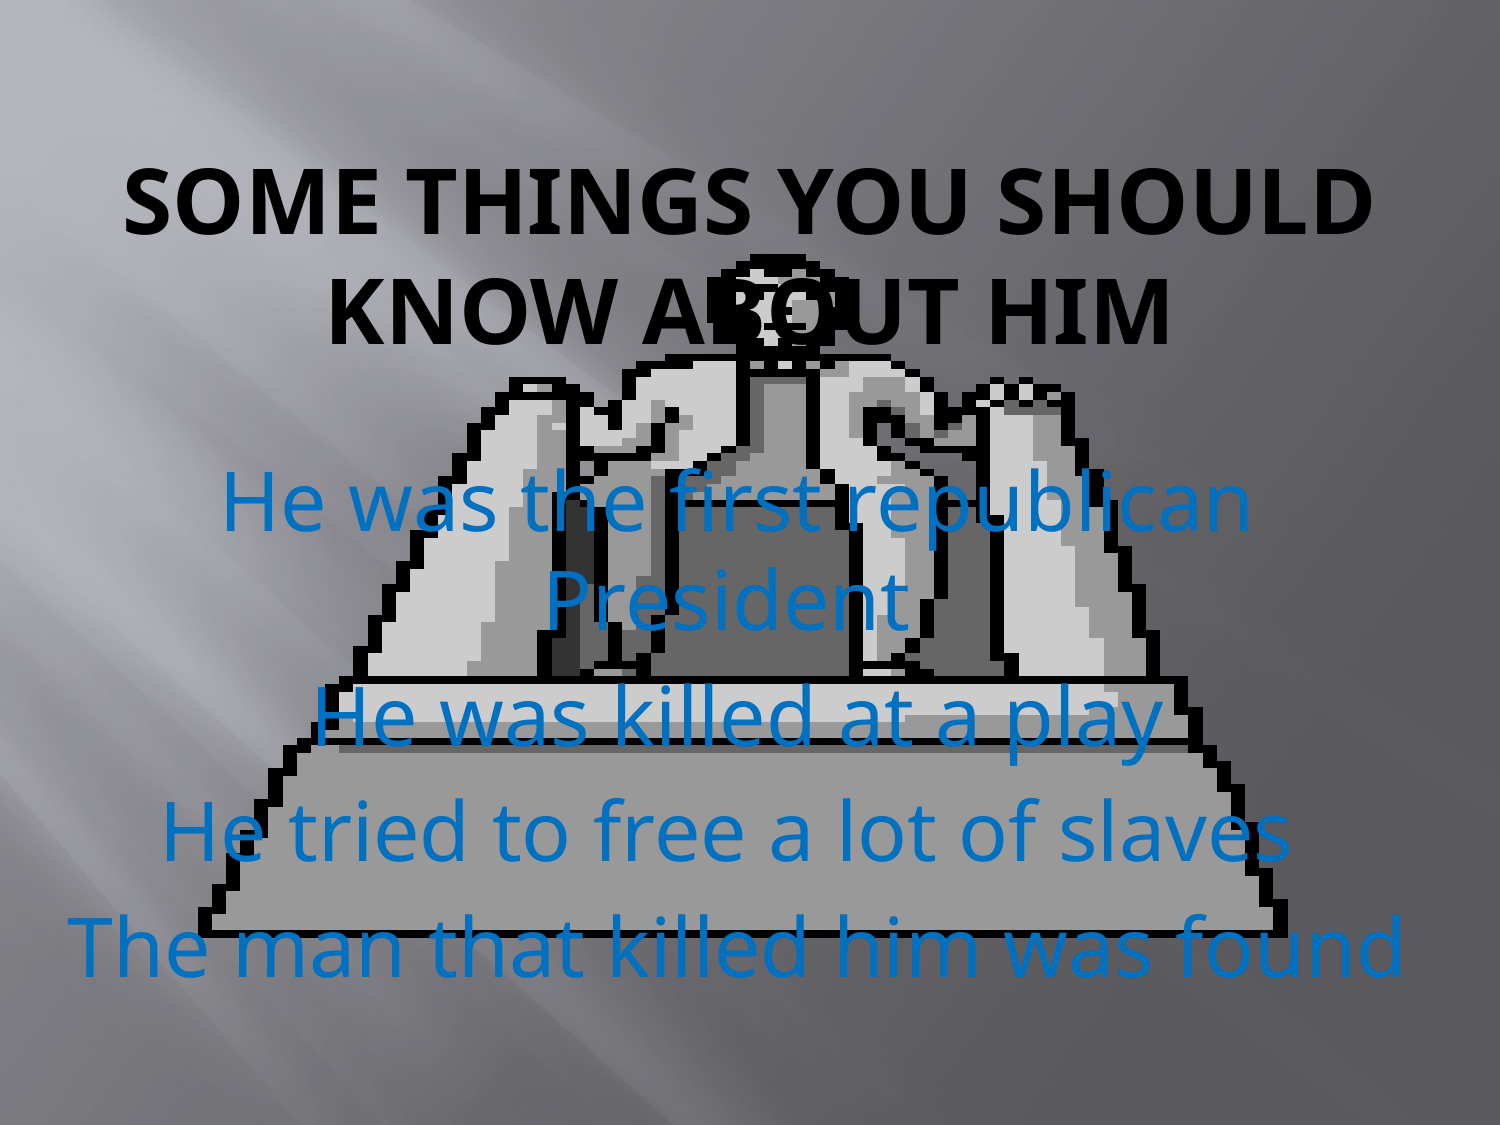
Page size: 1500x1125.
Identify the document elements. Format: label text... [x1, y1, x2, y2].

subtitle He was the first republican President He was killed at a play He tried to free a lot of slaves The man that killed him was found [50, 362, 1425, 1075]
title Some things you should know about him [1288, 62, 1388, 362]
picture [0, 62, 1288, 938]
